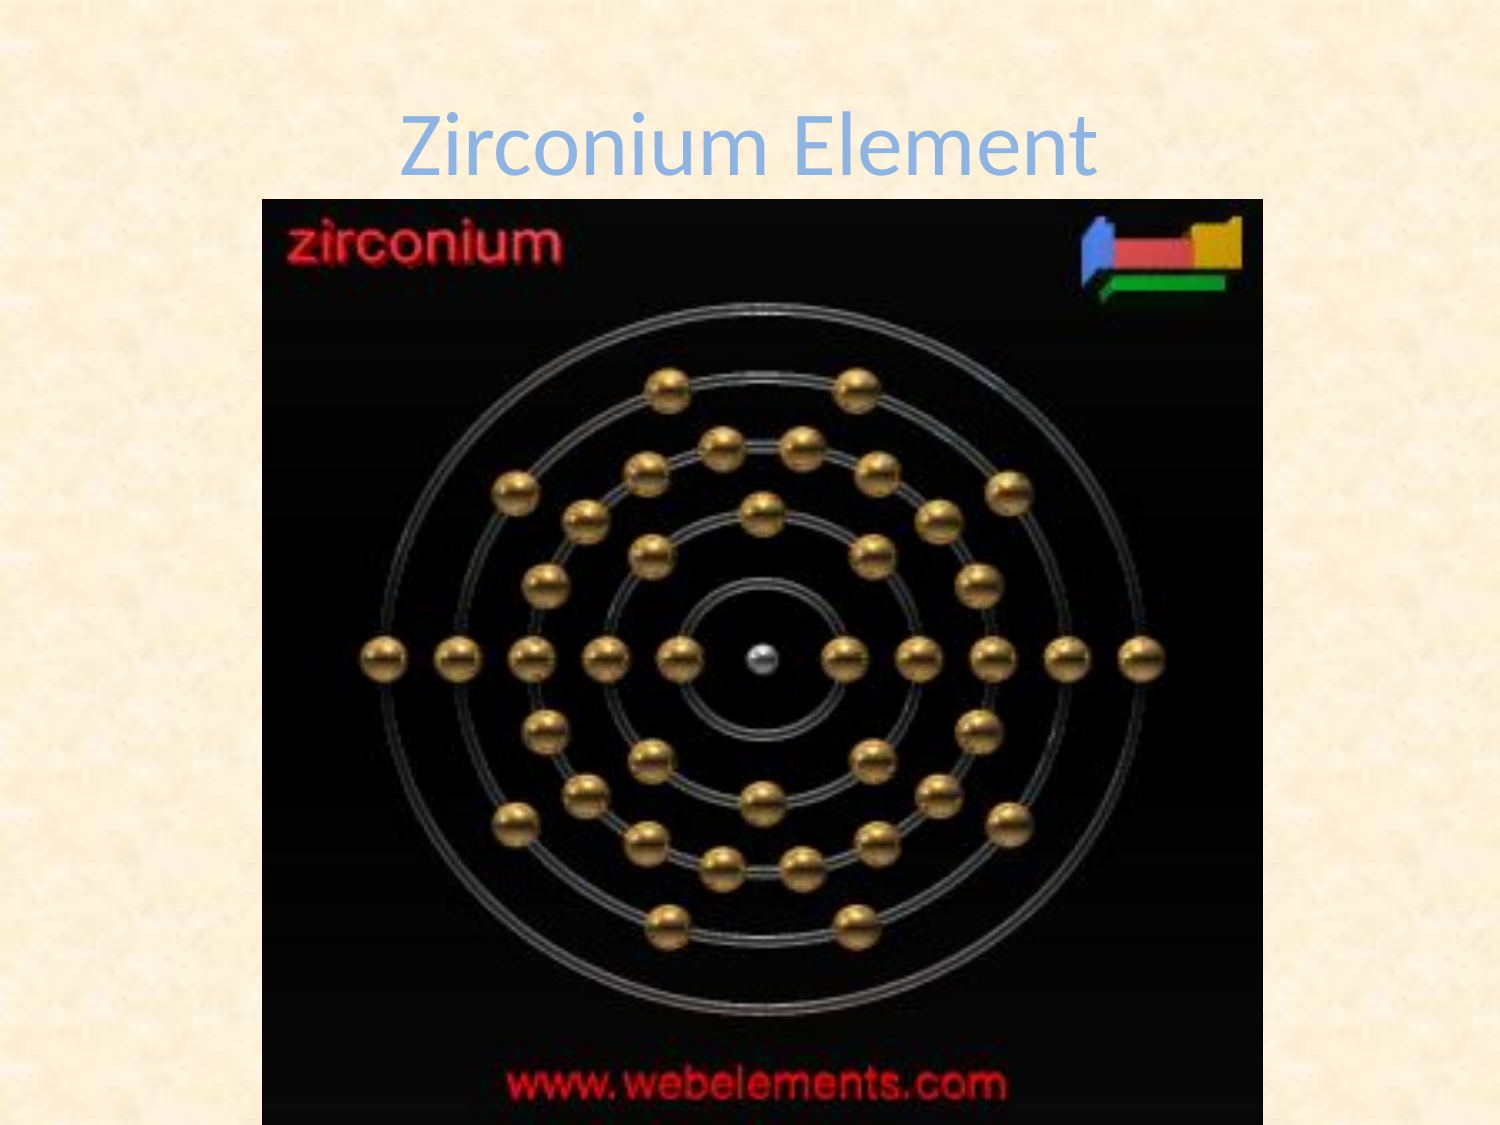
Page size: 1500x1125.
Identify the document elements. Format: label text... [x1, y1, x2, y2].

title Zirconium Element [75, 45, 1425, 233]
picture [0, 0, 1500, 1125]
